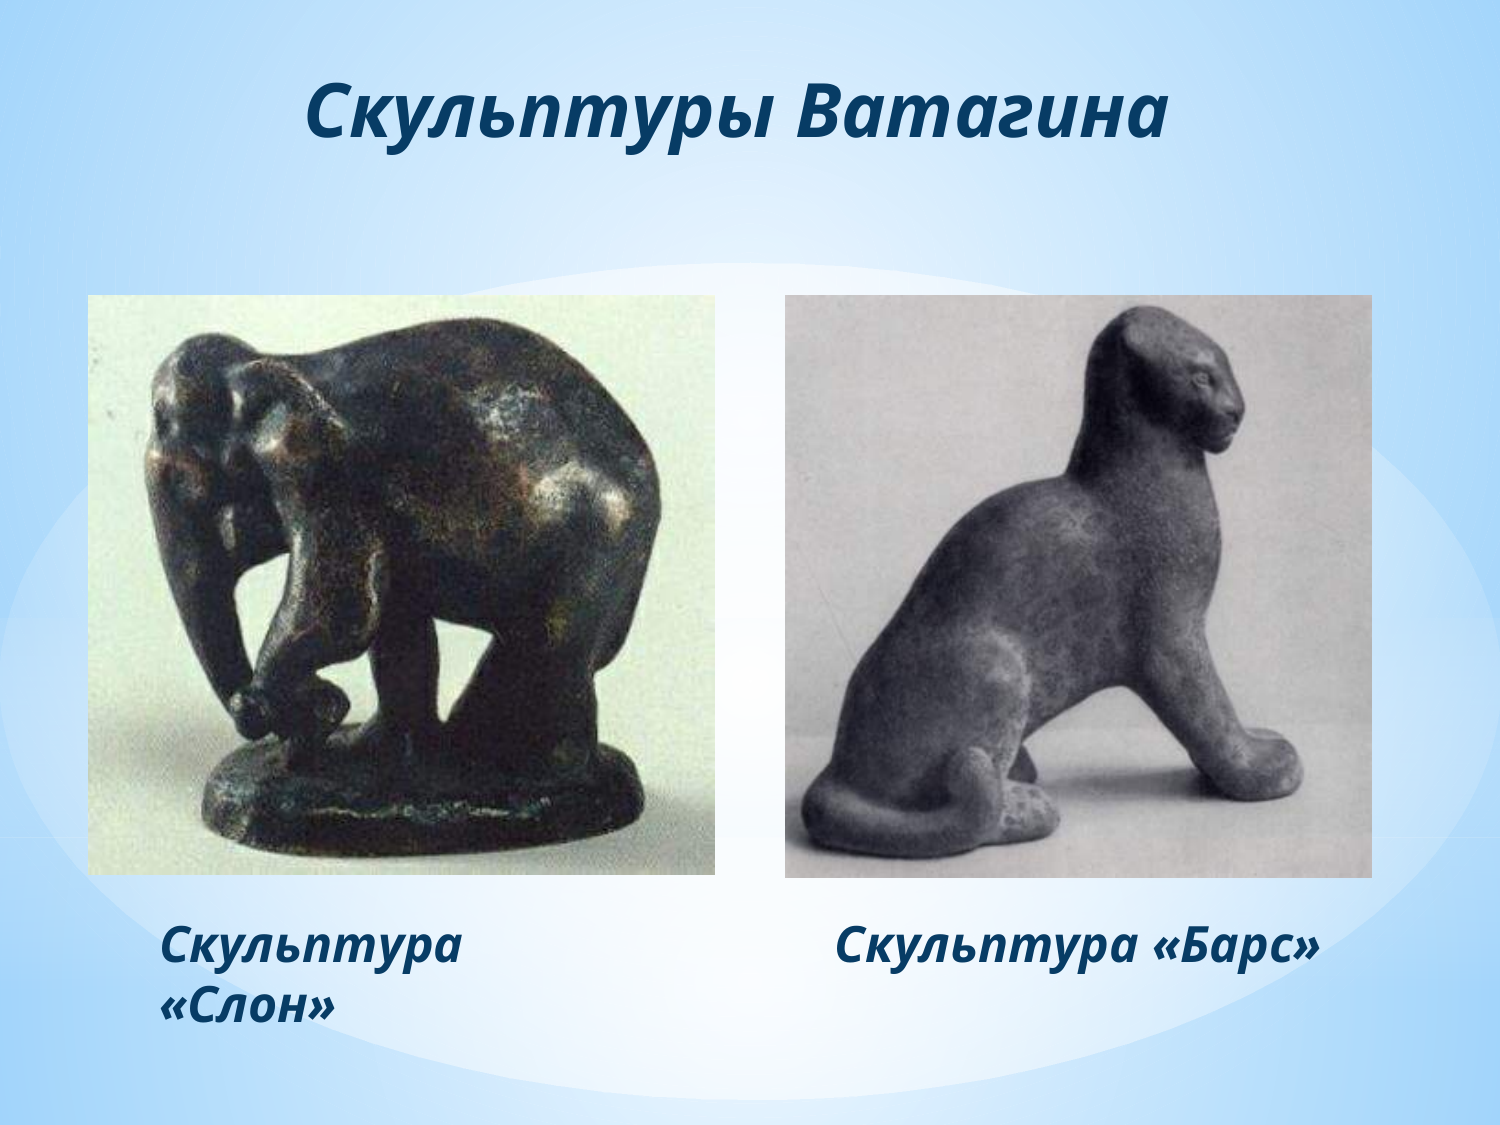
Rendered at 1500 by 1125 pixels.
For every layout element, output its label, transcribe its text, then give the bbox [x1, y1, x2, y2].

title Скульптуры Ватагина [123, 54, 1351, 243]
list Скульптура «Слон» [136, 904, 667, 1062]
picture [785, 295, 1372, 878]
text_box Скульптура «Барс» [820, 904, 1337, 980]
picture [88, 295, 716, 875]
